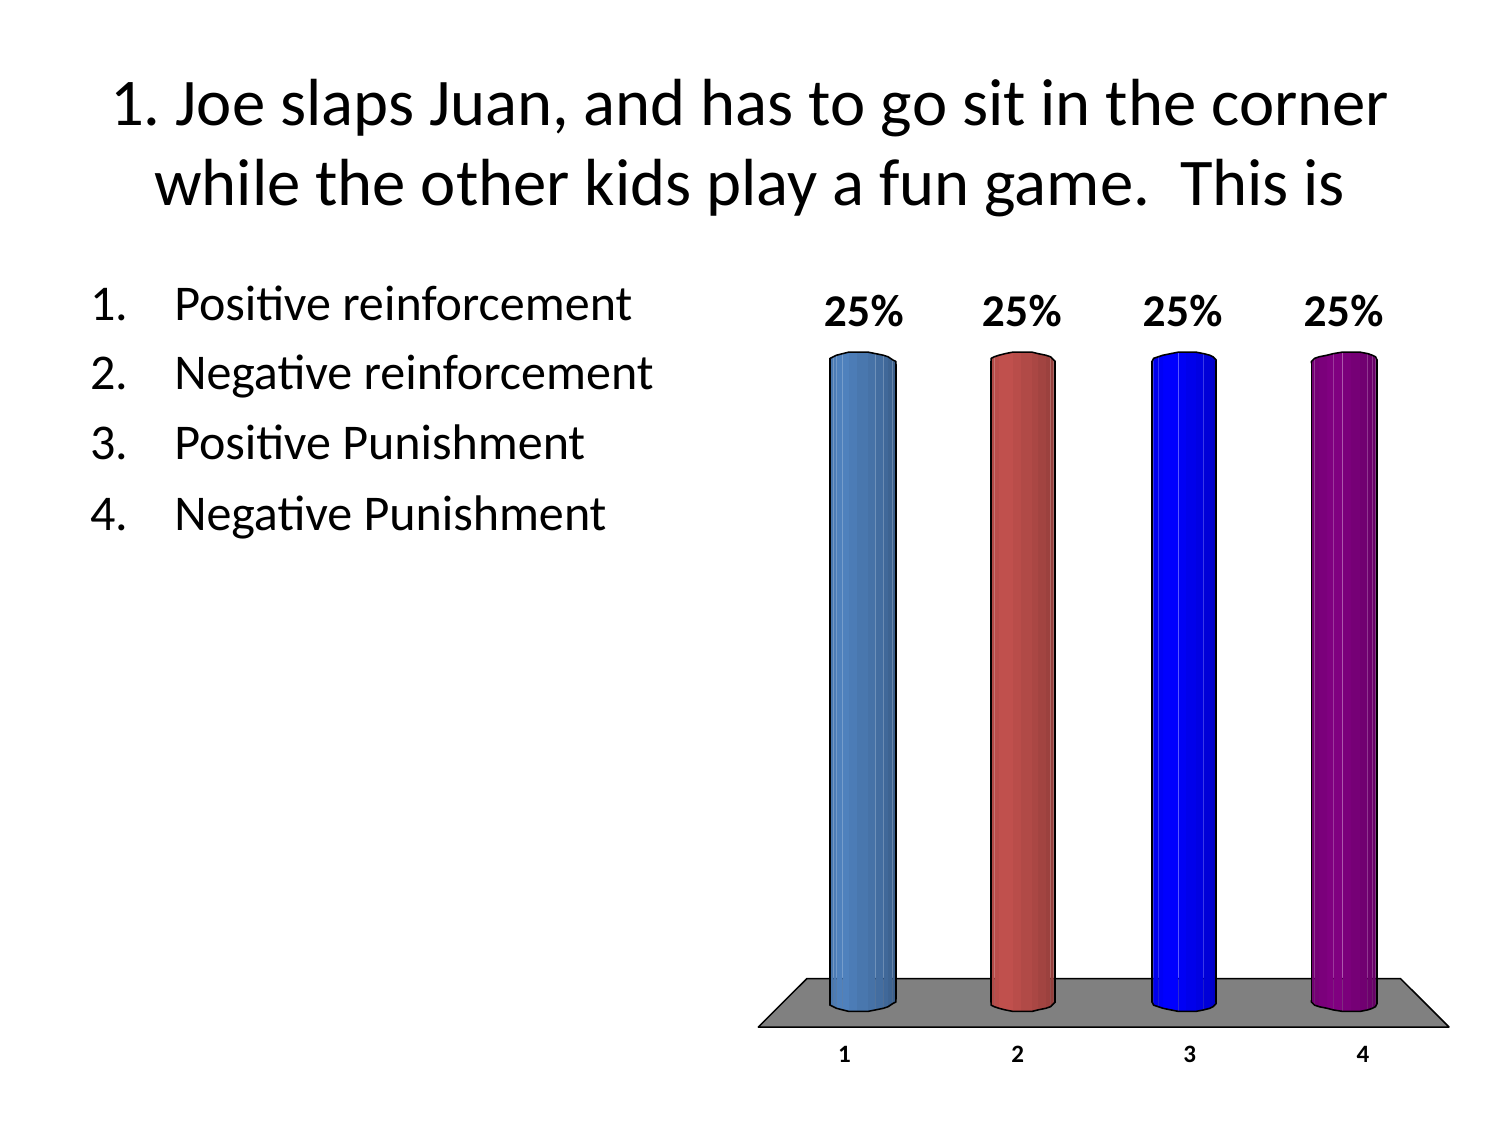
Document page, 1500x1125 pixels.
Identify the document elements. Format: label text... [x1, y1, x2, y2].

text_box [739, 270, 1490, 1115]
title 1. Joe slaps Juan, and has to go sit in the corner while the other kids play a fun game. This is [75, 45, 1425, 233]
list Positive reinforcement Negative reinforcement Positive Punishment Negative Punishment [75, 262, 750, 1005]
